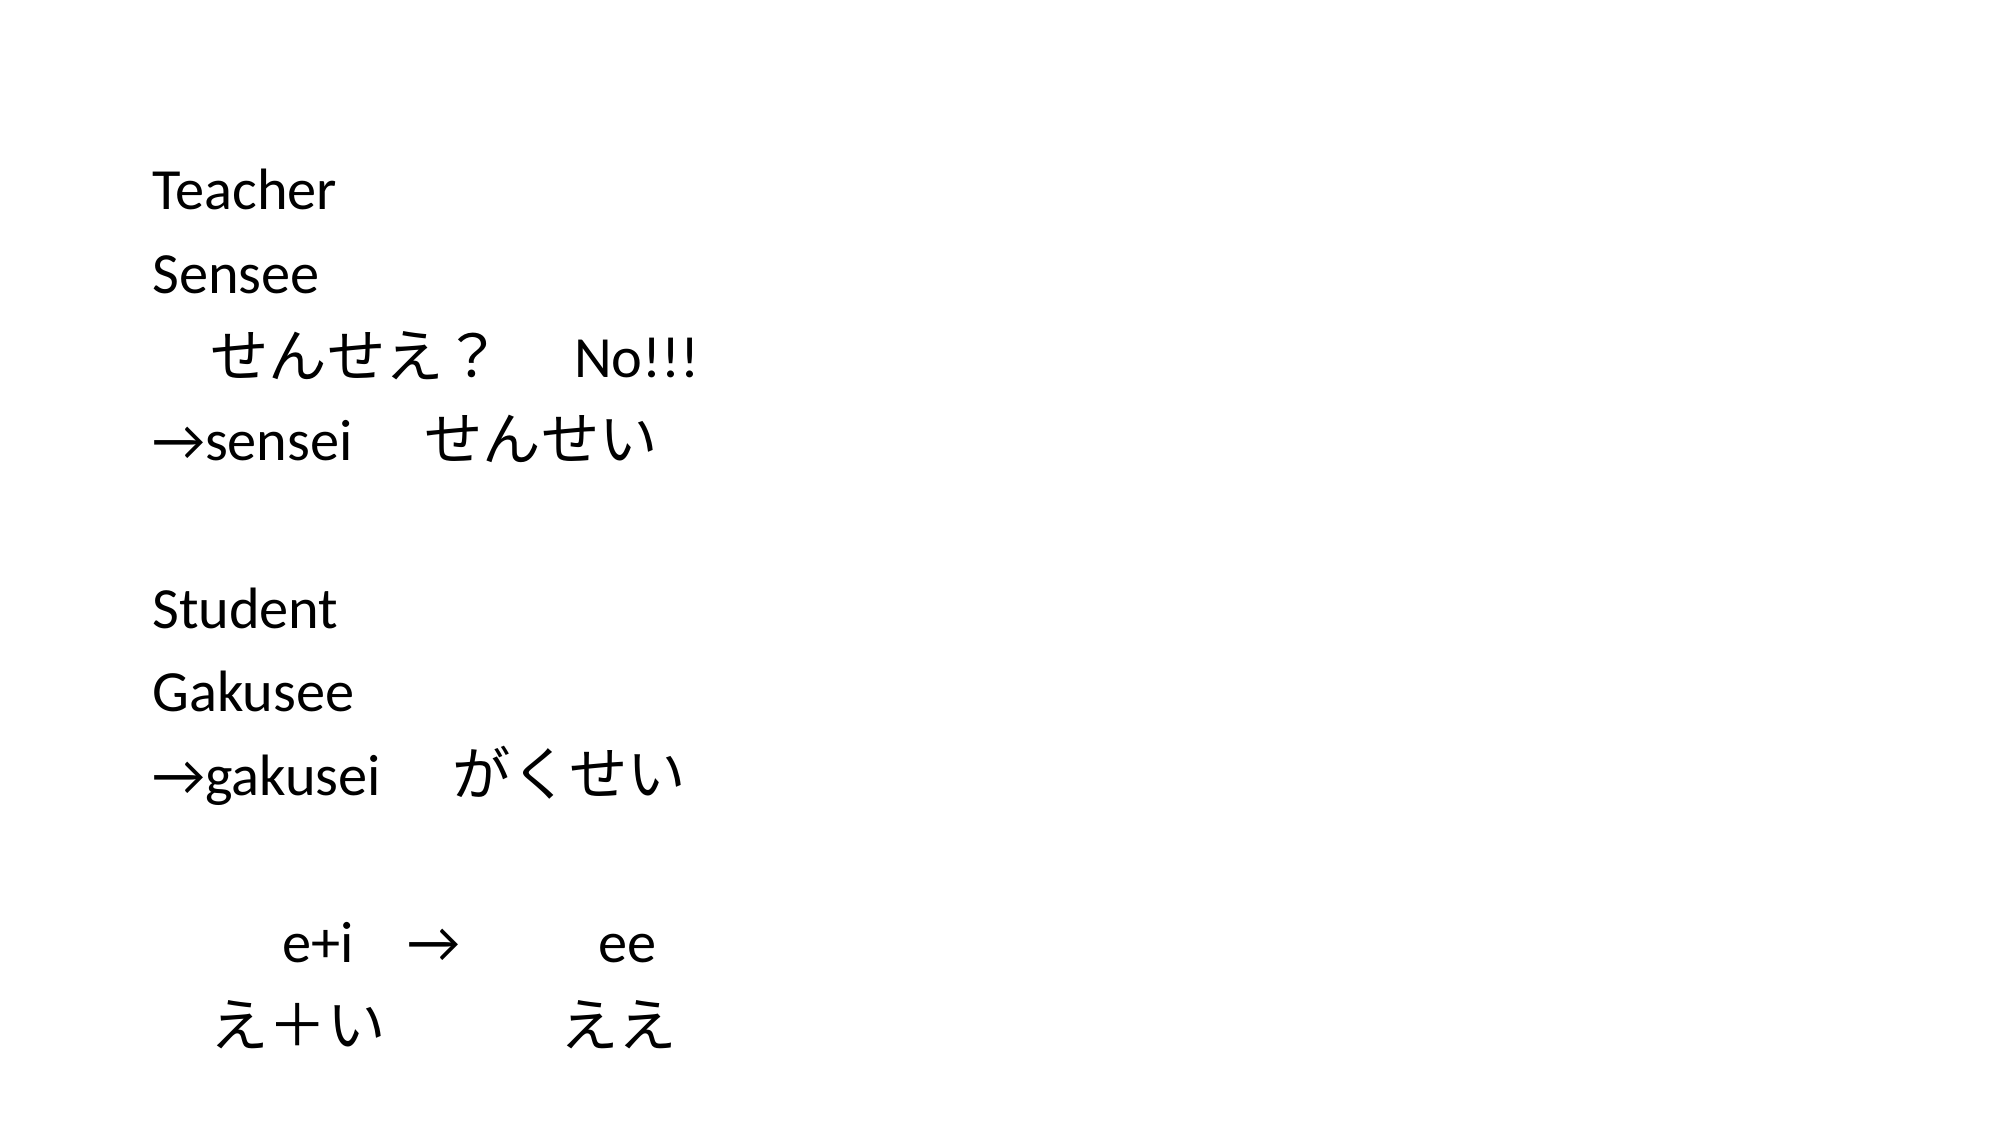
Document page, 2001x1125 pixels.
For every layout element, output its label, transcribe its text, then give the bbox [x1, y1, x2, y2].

list Teacher Sensee せんせえ？ No!!! →sensei せんせい Student Gakusee →gakusei がくせい e+i → ee え＋い ええ [137, 152, 1863, 1091]
